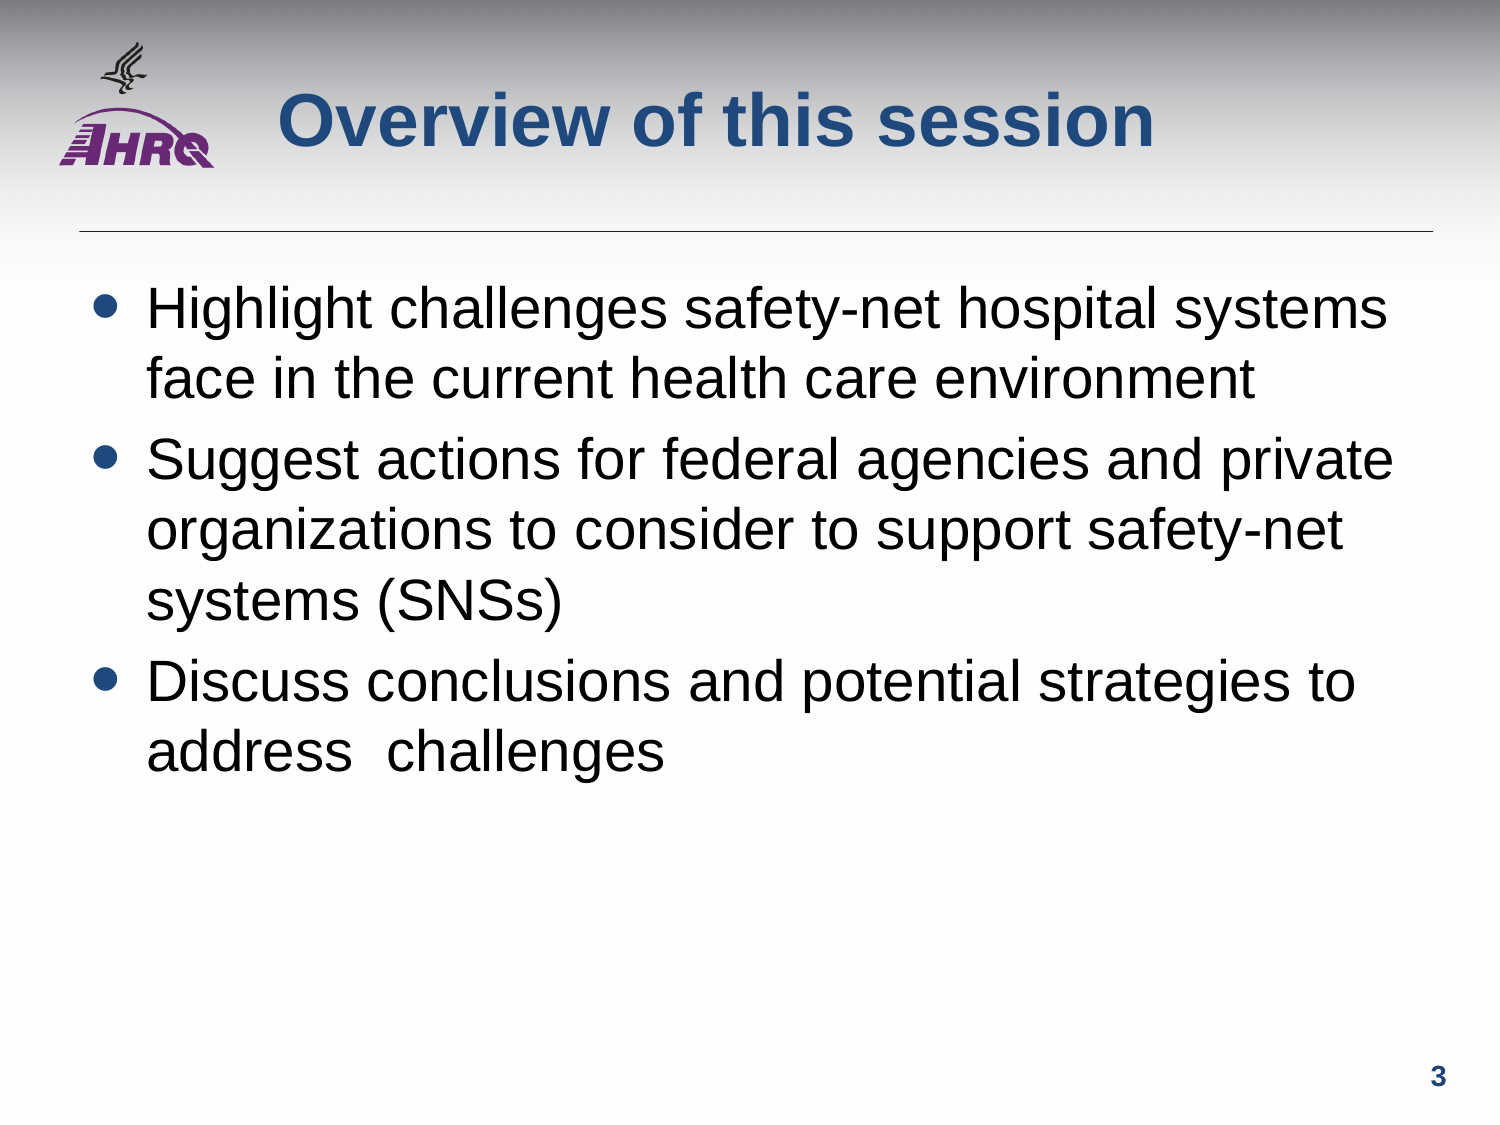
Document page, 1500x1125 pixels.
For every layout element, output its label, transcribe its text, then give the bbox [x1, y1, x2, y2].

picture [0, 0, 1500, 1125]
list Highlight challenges safety-net hospital systems face in the current health care environment Suggest actions for federal agencies and private organizations to consider to support safety-net systems (SNSs) Discuss conclusions and potential strategies to address challenges [75, 262, 1425, 1005]
text_box 3 [1321, 1032, 1447, 1093]
title Overview of this session [262, 45, 1425, 188]
